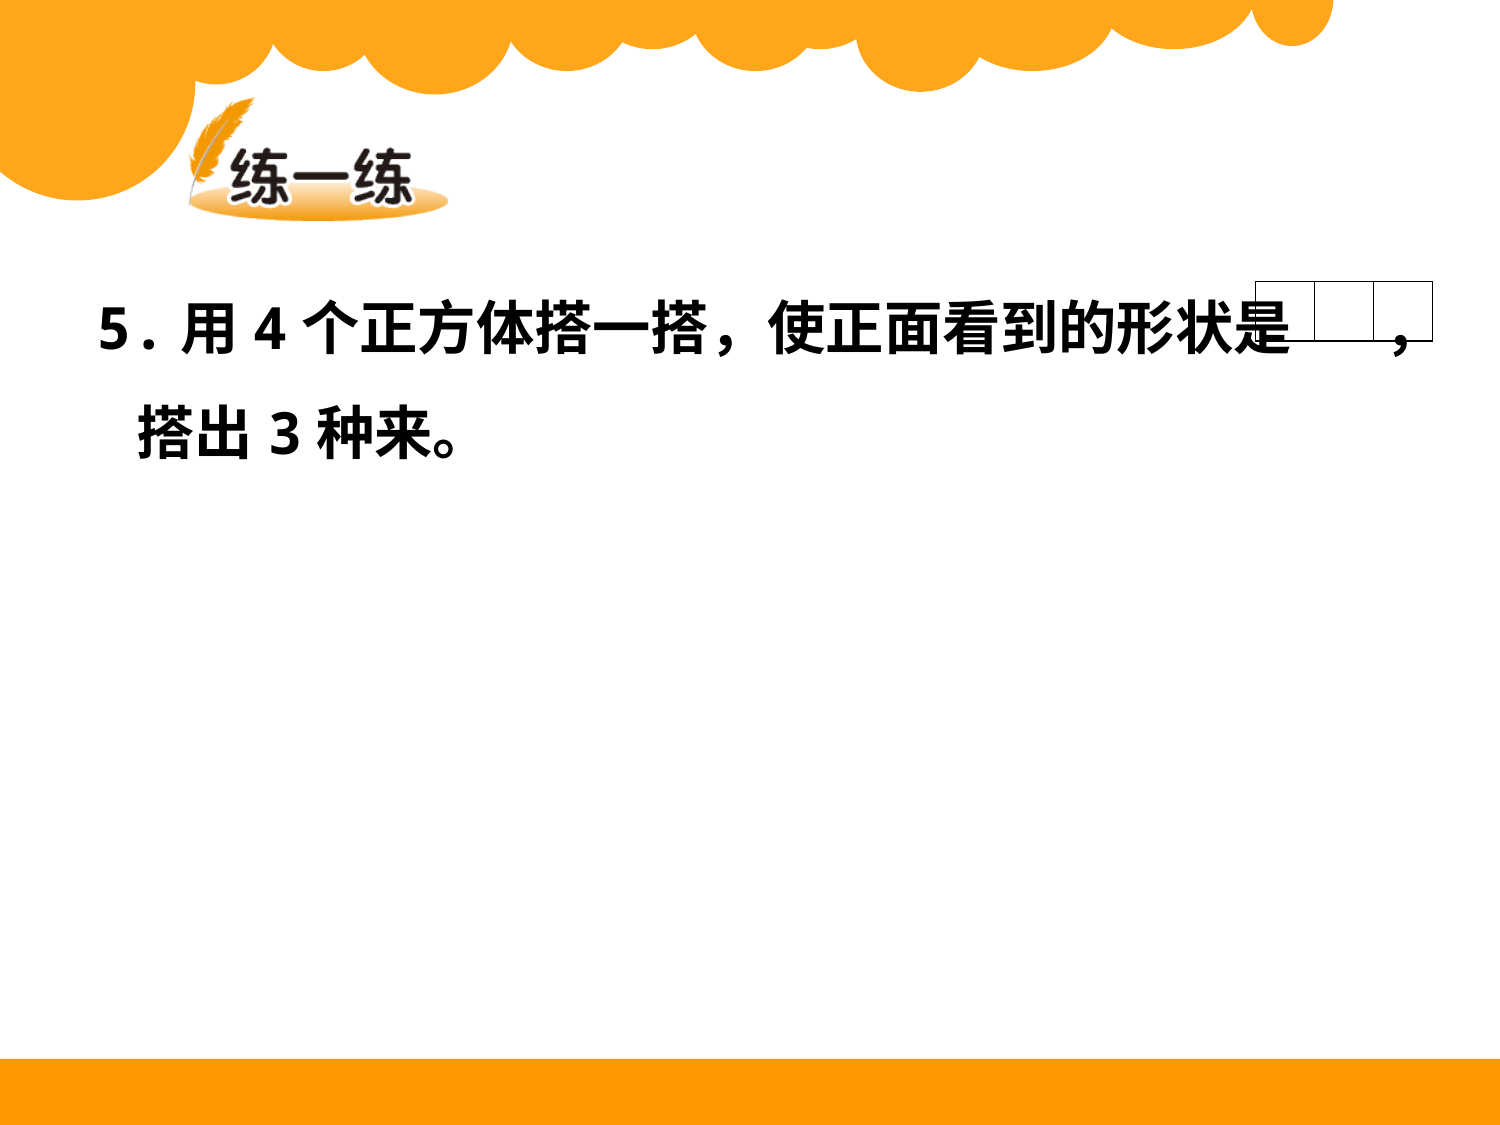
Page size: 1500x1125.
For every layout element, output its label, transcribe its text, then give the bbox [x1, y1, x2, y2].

table_header [1374, 282, 1432, 340]
text_box 5.用4个正方体搭一搭，使正面看到的形状是 ， 搭出3种来。 [81, 248, 1500, 474]
picture [171, 96, 467, 227]
table_header [1256, 282, 1314, 340]
table_header [1315, 282, 1373, 340]
